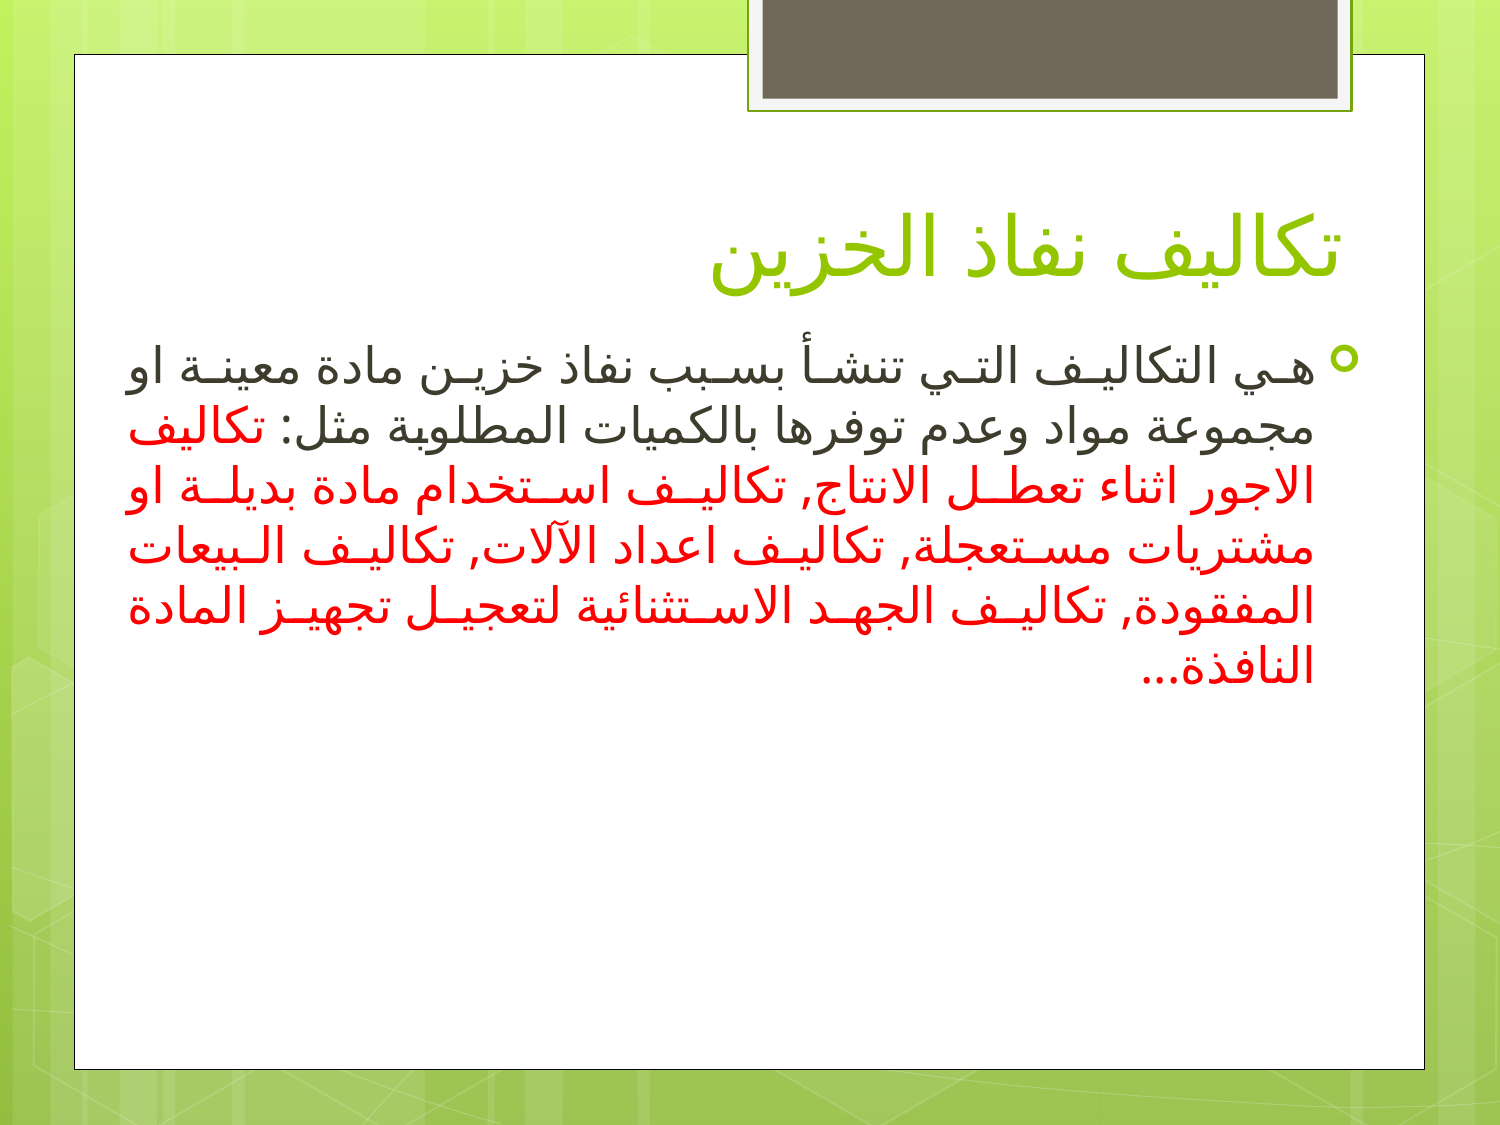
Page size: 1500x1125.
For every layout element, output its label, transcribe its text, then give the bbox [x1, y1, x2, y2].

list هي التكاليف التي تنشأ بسبب نفاذ خزين مادة معينة او مجموعة مواد وعدم توفرها بالكميات المطلوبة مثل: تكاليف الاجور اثناء تعطل الانتاج, تكاليف استخدام مادة بديلة او مشتريات مستعجلة, تكاليف اعداد الآلات, تكاليف البيعات المفقودة, تكاليف الجهد الاستثنائية لتعجيل تجهيز المادة النافذة... [112, 326, 1388, 1035]
title تكاليف نفاذ الخزين [206, 113, 1359, 302]
